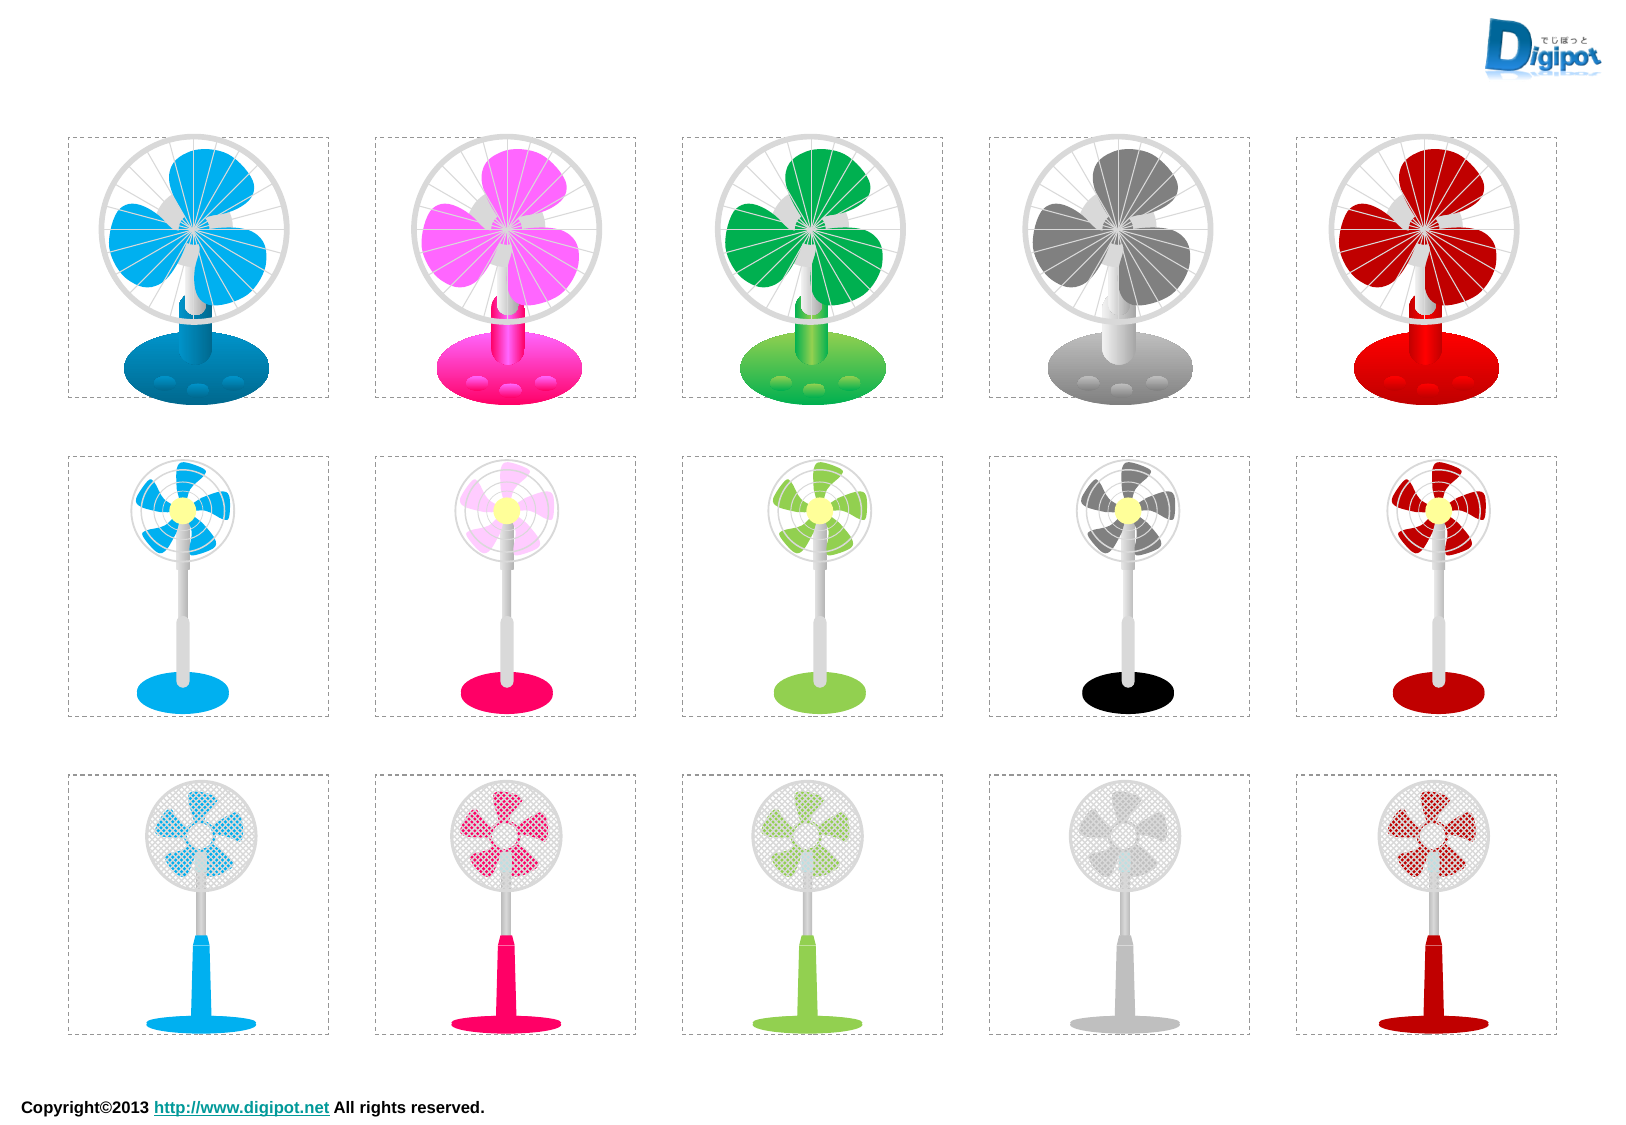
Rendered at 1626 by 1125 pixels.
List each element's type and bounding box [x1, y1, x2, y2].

text_box [752, 901, 863, 1034]
text_box [454, 458, 560, 715]
text_box [98, 133, 290, 140]
text_box [1022, 133, 1214, 138]
picture [1485, 18, 1602, 82]
text_box [144, 779, 258, 893]
text_box [1377, 779, 1491, 893]
text_box [130, 458, 236, 715]
text_box [1075, 458, 1181, 715]
text_box [1328, 133, 1520, 138]
text_box [146, 901, 257, 1034]
text_box [767, 458, 873, 715]
text_box [451, 900, 562, 1034]
text_box [1022, 328, 1214, 406]
text_box [1330, 136, 1518, 324]
text_box [449, 779, 563, 893]
text_box [1023, 136, 1212, 324]
text_box [714, 328, 907, 406]
text_box [410, 328, 603, 406]
text_box [410, 133, 603, 138]
text_box [98, 327, 290, 406]
text_box [751, 779, 864, 893]
text_box [99, 136, 287, 324]
text_box [714, 133, 907, 138]
text_box [1386, 458, 1492, 715]
text_box [1068, 779, 1182, 893]
text_box [717, 136, 905, 324]
text_box [1378, 901, 1489, 1034]
text_box [413, 136, 601, 324]
text_box [1328, 328, 1520, 406]
text_box [1069, 900, 1181, 1034]
